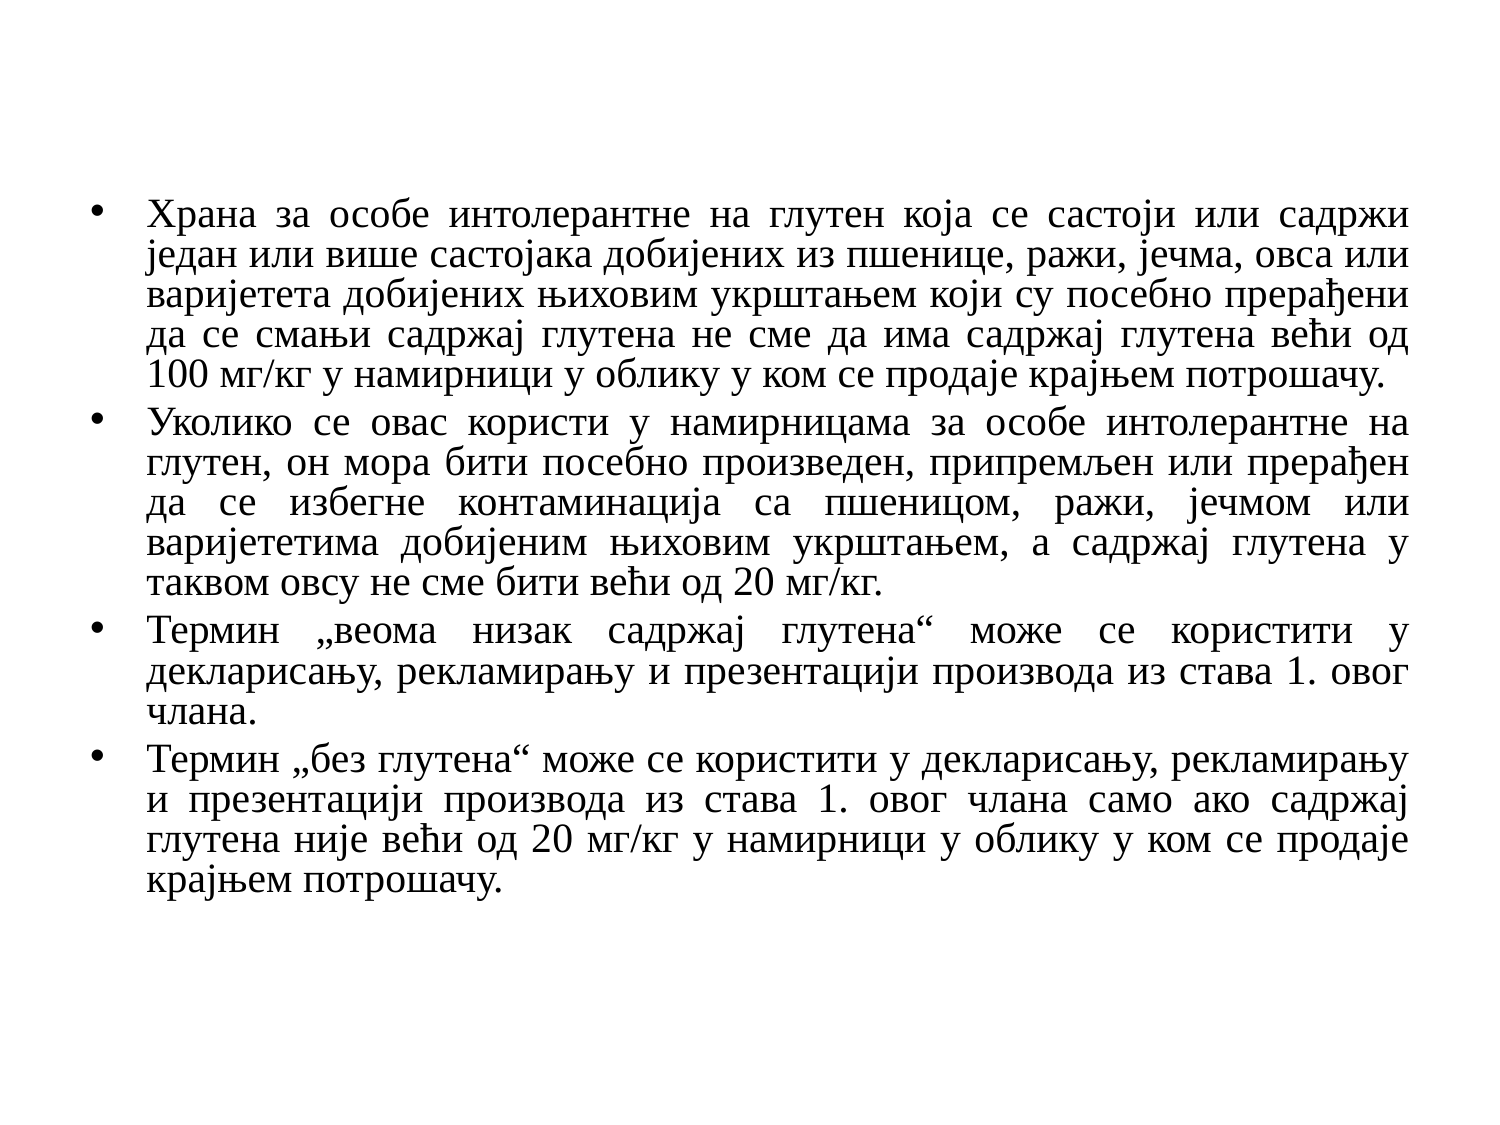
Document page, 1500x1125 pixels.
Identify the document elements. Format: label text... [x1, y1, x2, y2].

list Храна за особе интолерантне на глутен која се састоји или садржи један или више састојака добијених из пшенице, ражи, јечма, овса или варијетета добијених њиховим укрштањем који су посебно прерађени да се смањи садржај глутена не сме да има садржај глутена већи од 100 мг/кг у намирници у облику у ком се продаје крајњем потрошачу. Уколико се овас користи у намирницама за особе интолерантне на глутен, он мора бити посебно произведен, припремљен или прерађен да се избегне контаминација са пшеницом, ражи, јечмом или варијететима добијеним њиховим укрштањем, а садржај глутена у таквом овсу не сме бити већи од 20 мг/кг. Термин „веома низак садржај глутена“ може се користити у декларисању, рекламирању и презентацији производа из става 1. овог члана. Термин „без глутена“ може се користити у декларисању, рекламирању и презентацији производа из става 1. овог члана само ако садржај глутена није већи од 20 мг/кг у намирници у облику у ком се продаје крајњем потрошачу. [75, 187, 1425, 1005]
